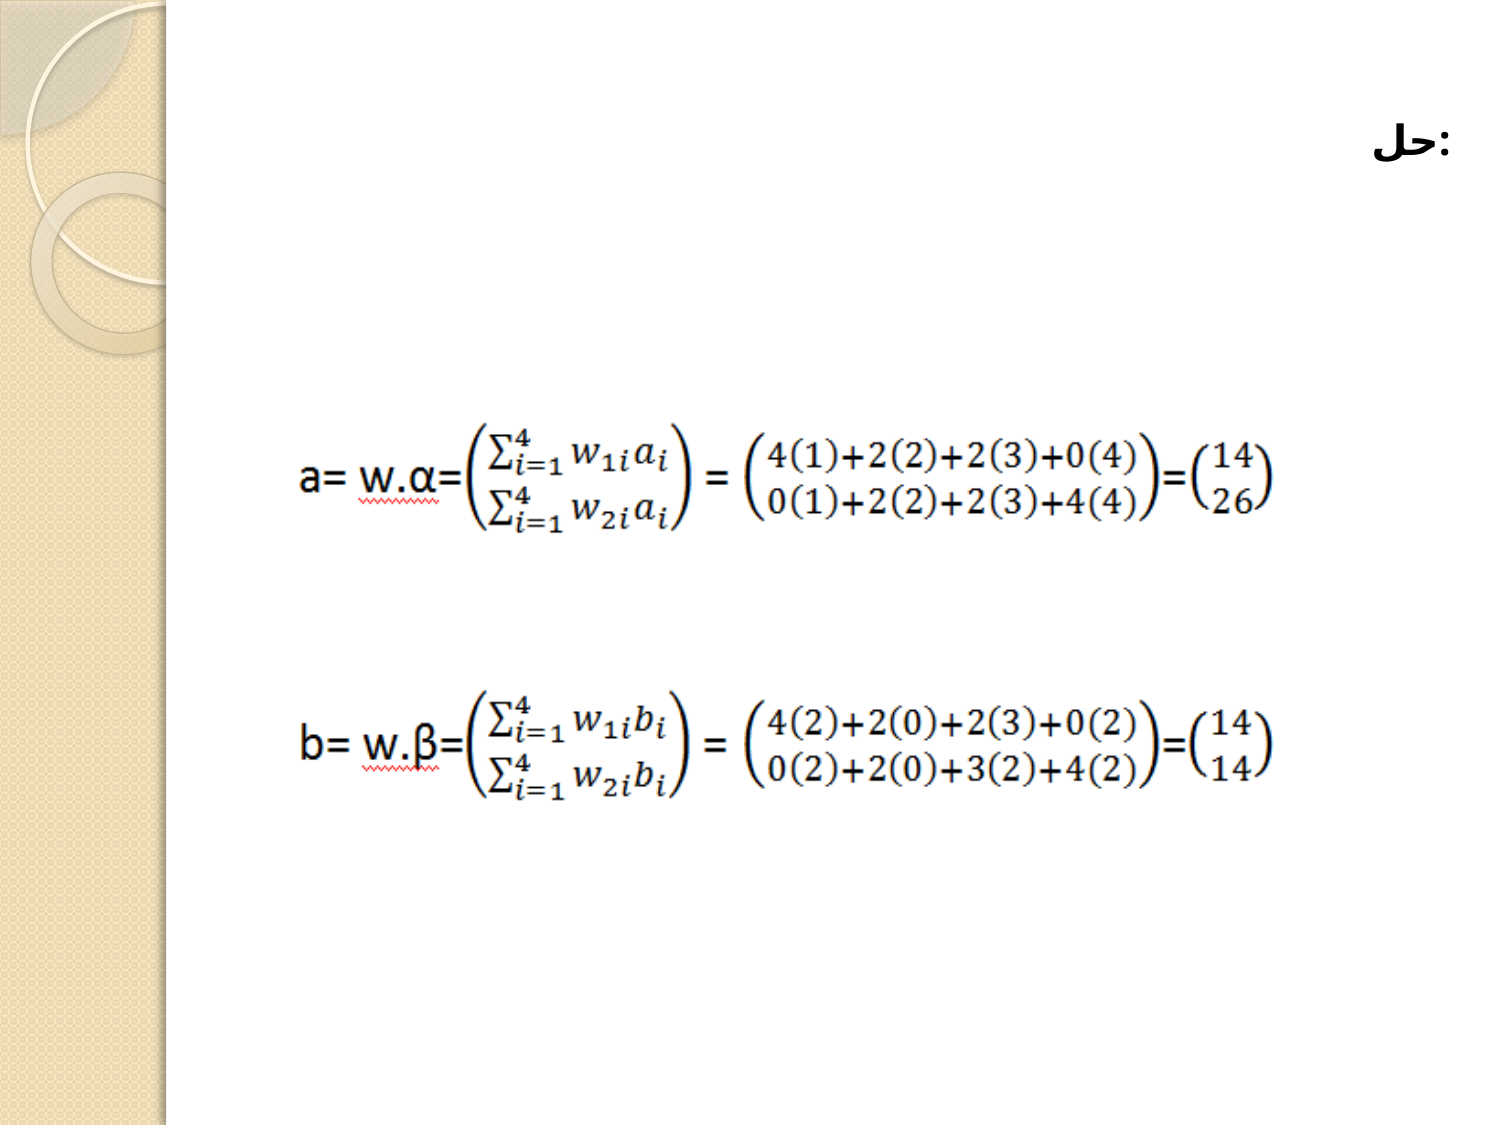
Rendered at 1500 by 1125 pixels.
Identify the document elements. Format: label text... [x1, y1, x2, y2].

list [218, 385, 1377, 887]
title حل: [235, 45, 1466, 233]
